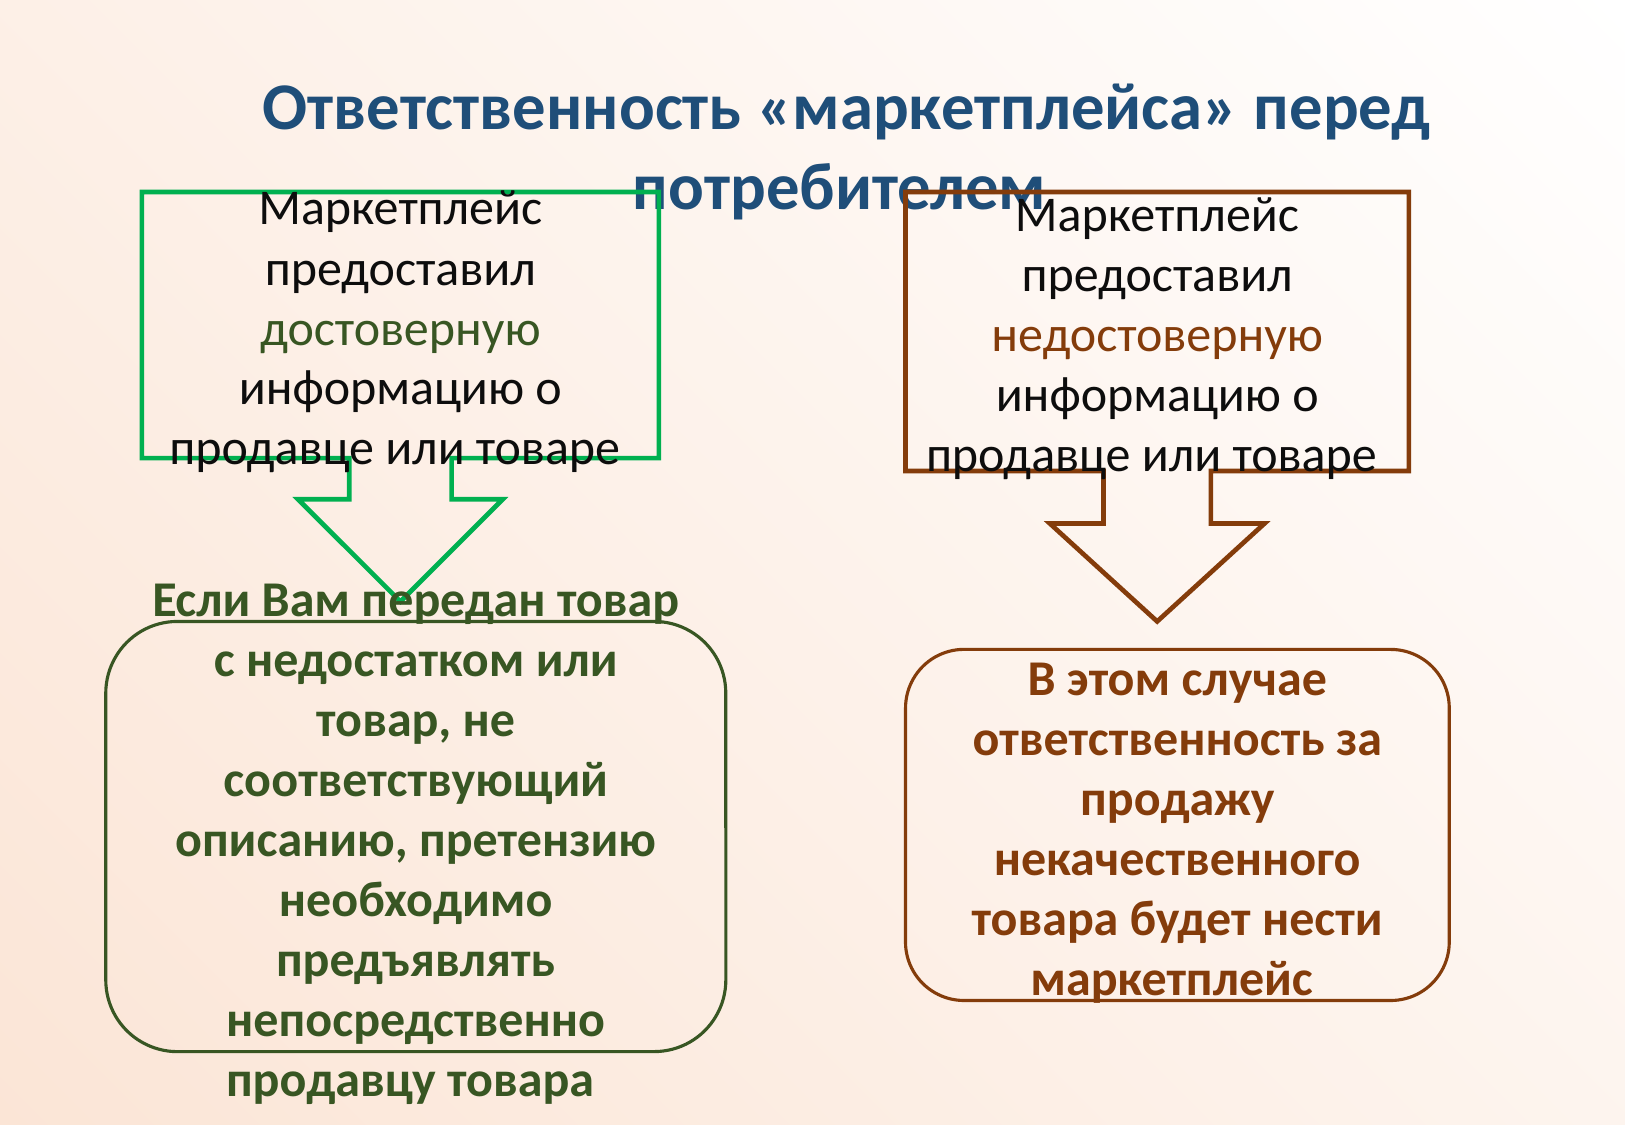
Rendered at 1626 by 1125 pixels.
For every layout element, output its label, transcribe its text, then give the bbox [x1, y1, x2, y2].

text_box Ответственность «маркетплейса» перед потребителем [170, 55, 1524, 290]
text_box Маркетплейс предоставил недостоверную информацию о продавце или товаре [904, 191, 1410, 623]
text_box В этом случае ответственность за продажу некачественного товара будет нести маркетплейс [904, 648, 1451, 1002]
text_box Если Вам передан товар с недостатком или товар, не соответствующий описанию, претензию необходимо предъявлять непосредственно продавцу товара [104, 620, 727, 1053]
text_box Маркетплейс предоставил достоверную информацию о продавце или товаре [140, 190, 660, 604]
